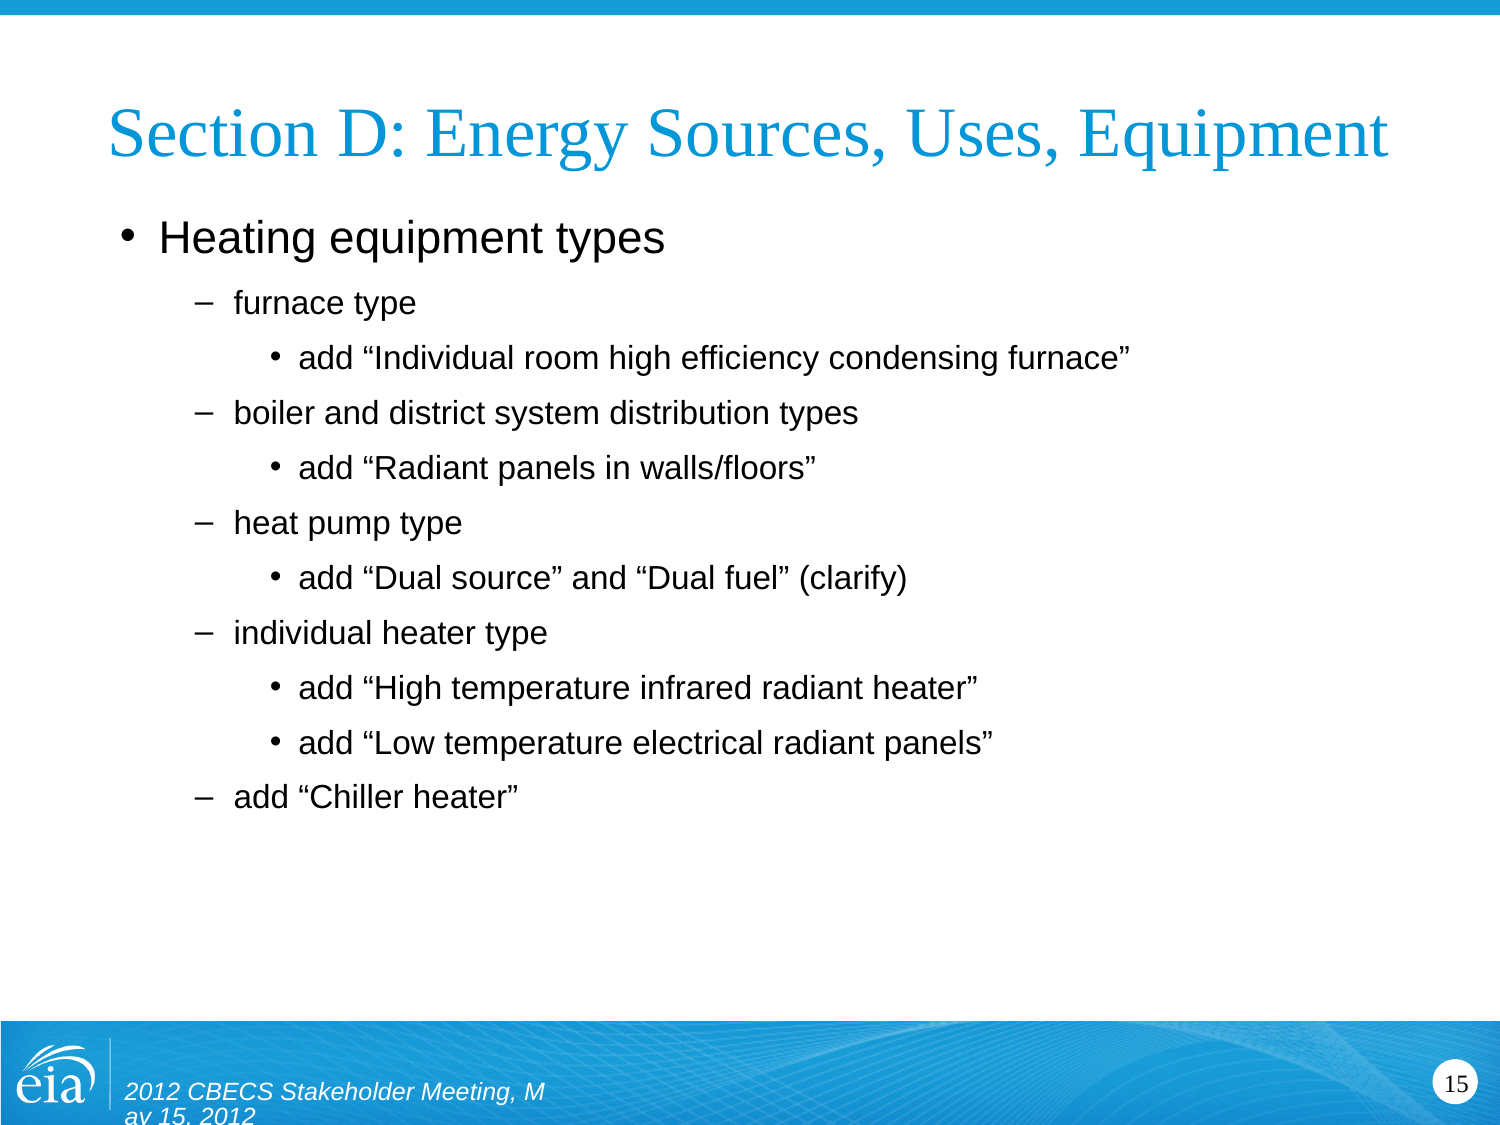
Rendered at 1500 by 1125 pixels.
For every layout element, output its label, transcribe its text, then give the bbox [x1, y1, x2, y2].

title Section D: Energy Sources, Uses, Equipment [92, 0, 1413, 178]
picture [2, 1021, 1500, 1125]
slide_number 15 [1425, 1053, 1488, 1113]
list Heating equipment types furnace type add “Individual room high efficiency condensing furnace” boiler and district system distribution types add “Radiant panels in walls/floors” heat pump type add “Dual source” and “Dual fuel” (clarify) individual heater type add “High temperature infrared radiant heater” add “Low temperature electrical radiant panels” add “Chiller heater” [105, 199, 1425, 953]
footer 2012 CBECS Stakeholder Meeting, May 15, 2012 [109, 1048, 570, 1113]
